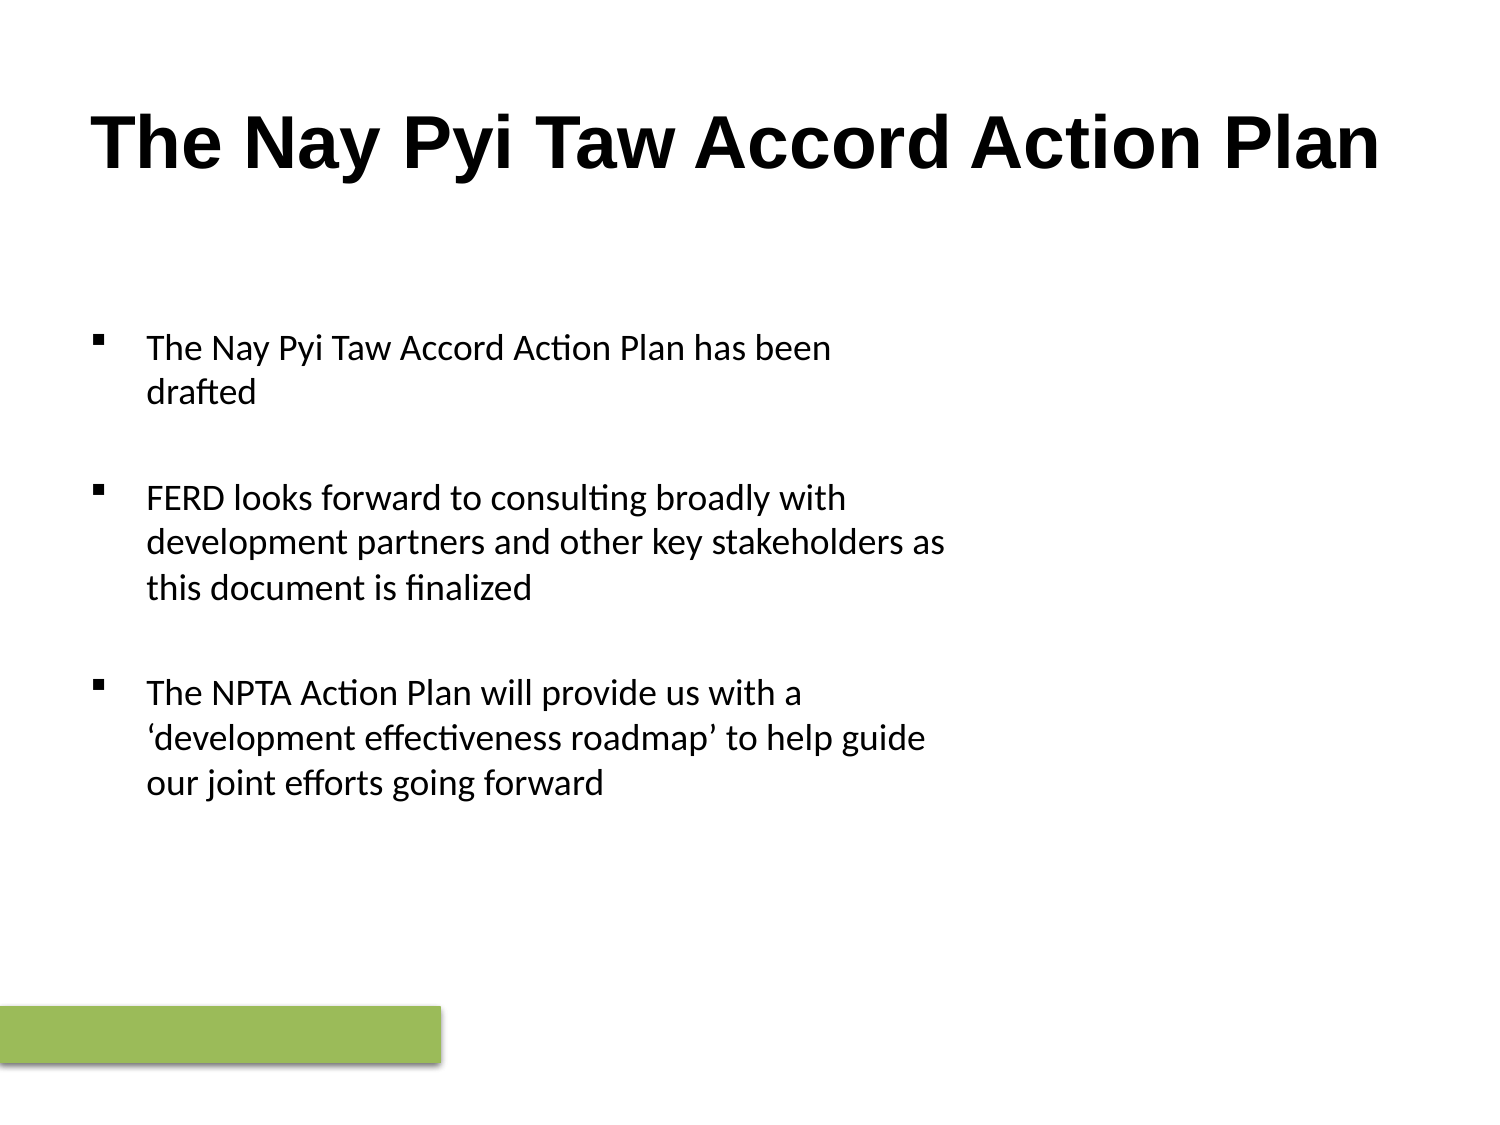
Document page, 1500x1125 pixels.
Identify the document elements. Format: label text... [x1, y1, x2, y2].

title The Nay Pyi Taw Accord Action Plan [75, 45, 1425, 233]
text_box [0, 1006, 441, 1063]
list The Nay Pyi Taw Accord Action Plan has been drafted FERD looks forward to consulting broadly with development partners and other key stakeholders as this document is finalized The NPTA Action Plan will provide us with a ‘development effectiveness roadmap’ to help guide our joint efforts going forward [75, 262, 965, 1005]
